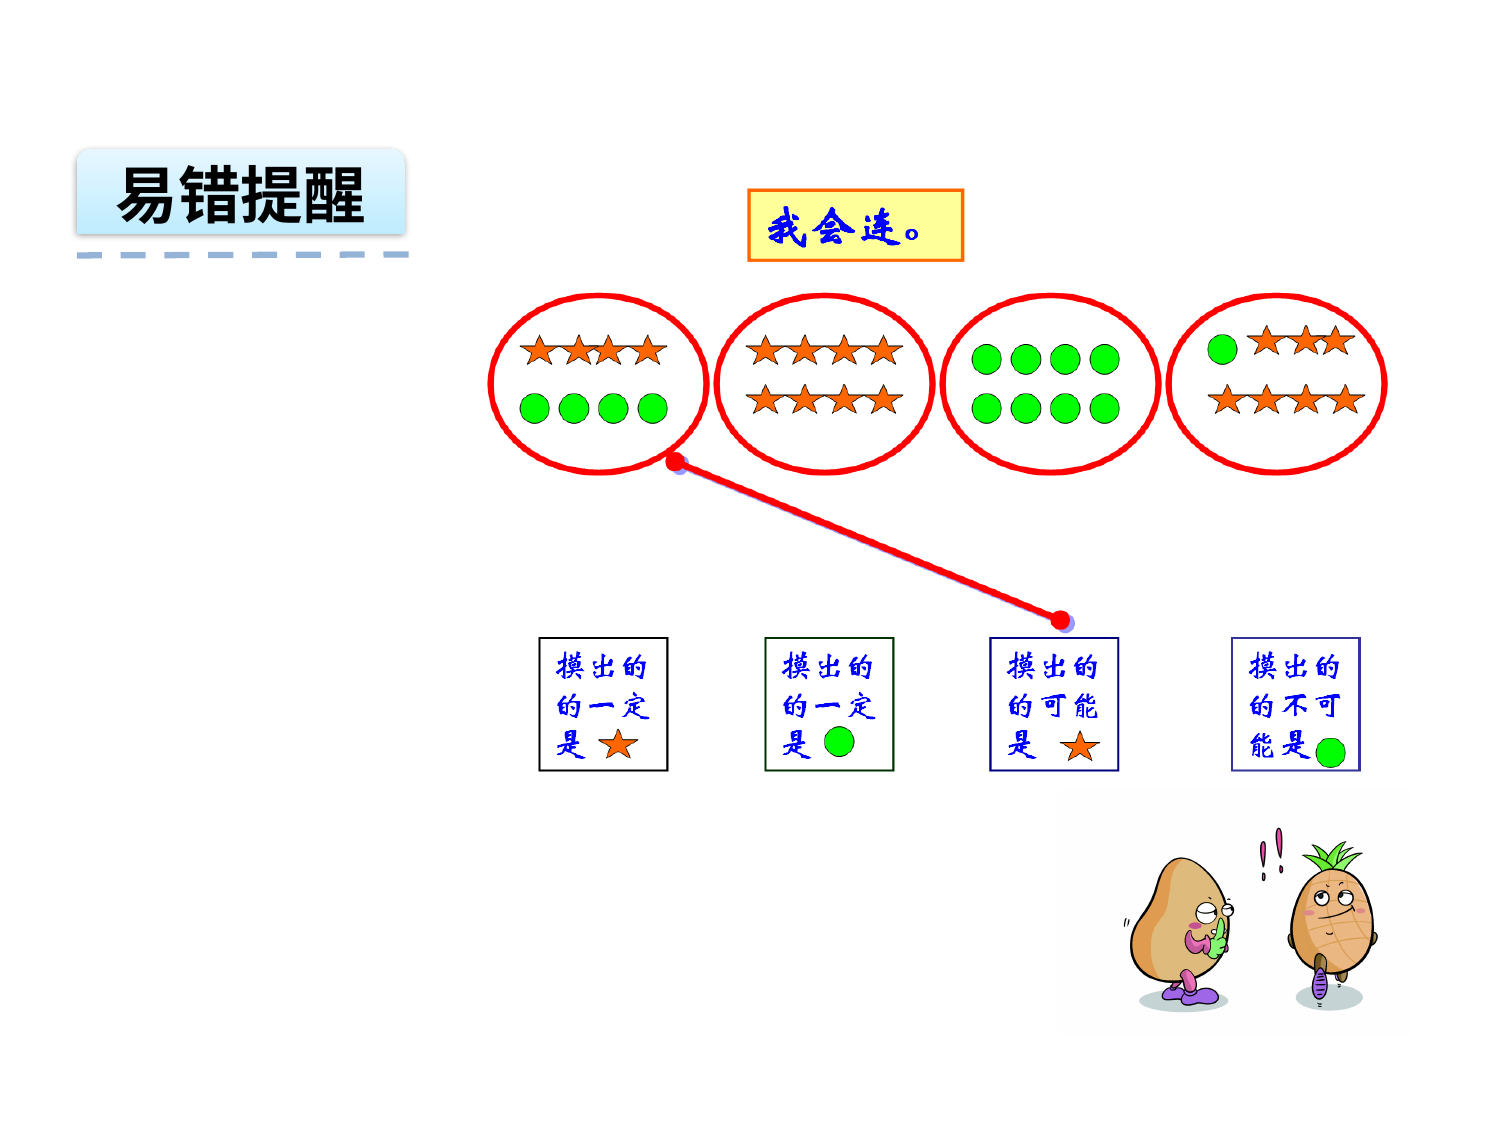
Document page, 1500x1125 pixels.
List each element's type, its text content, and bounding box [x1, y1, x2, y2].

picture [454, 184, 1412, 1035]
text_box 易错提醒 [76, 148, 406, 235]
